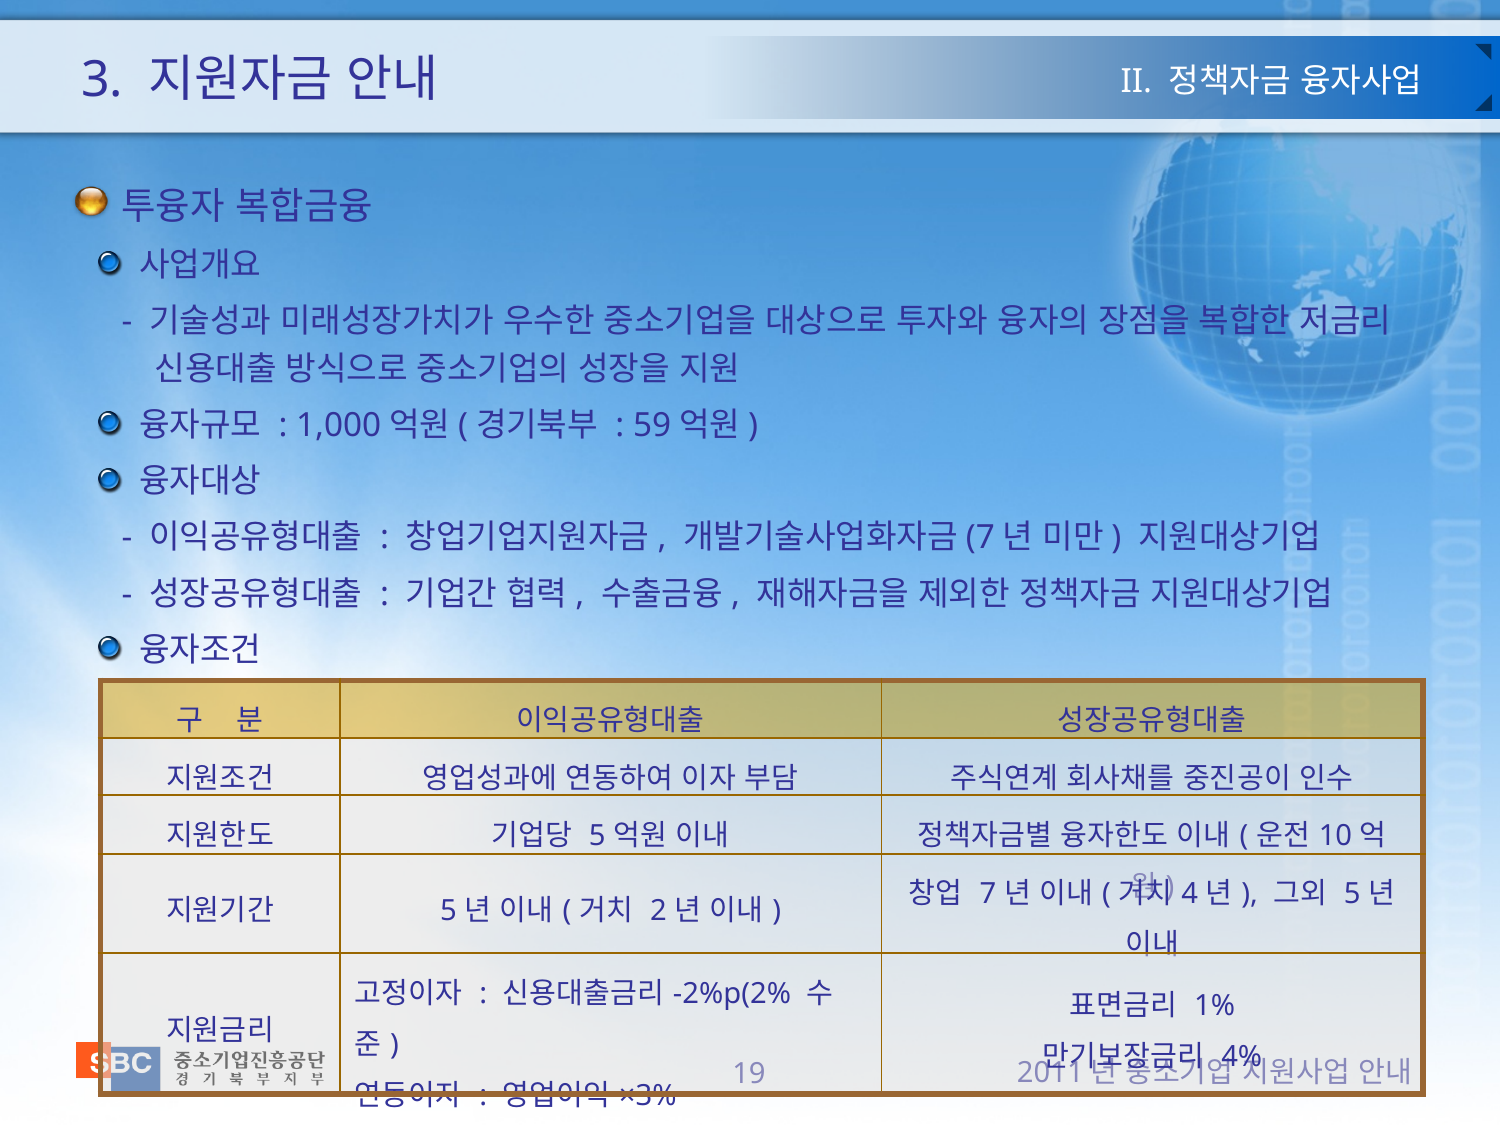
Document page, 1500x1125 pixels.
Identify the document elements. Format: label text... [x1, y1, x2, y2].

text_box II. 정책자금 융자사업 [1105, 51, 1438, 107]
table_cell 기업당 5억원 이내 [341, 796, 881, 853]
table_header 이익공유형대출 [341, 683, 881, 737]
table_cell 창업 7년 이내(거치4년), 그외 5년 이내 [882, 855, 1420, 952]
table_cell 고정이자 : 신용대출금리-2%p(2% 수준) 연동이자 : 영업이익×3% [341, 954, 881, 1091]
picture [0, 0, 1500, 1125]
table_cell 지원한도 [103, 796, 339, 853]
table_cell 영업성과에 연동하여 이자 부담 [341, 739, 881, 794]
table_cell 지원금리 [103, 954, 339, 1091]
table_cell 지원조건 [103, 739, 339, 794]
table_cell 5년 이내(거치 2년 이내) [341, 855, 881, 952]
table_cell 표면금리 1% 만기보장금리 4% [882, 954, 1420, 1091]
text_box 사업개요 - 기술성과 미래성장가치가 우수한 중소기업을 대상으로 투자와 융자의 장점을 복합한 저금리 신용대출 방식으로 중소기업의 성장을 지원 융자규모 : 1,000억원(경기북부 : 59억원) 융자대상 - 이익공유형대출 : 창업기업지원자금, 개발기술사업화자금(7년 미만) 지원대상기업 - 성장공유형대출 : 기업간 협력, 수출금융, 재해자금을 제외한 정책자금 지원대상기업 융자조건 [80, 227, 1440, 676]
table_cell 주식연계 회사채를 중진공이 인수 [882, 739, 1420, 794]
table_header 구 분 [103, 683, 339, 737]
table_cell 지원기간 [103, 855, 339, 952]
text_box 3. 지원자금 안내 [66, 38, 454, 114]
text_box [71, 169, 716, 230]
table_cell 정책자금별 융자한도 이내(운전10억원) [882, 796, 1420, 853]
table_header 성장공유형대출 [882, 683, 1420, 737]
